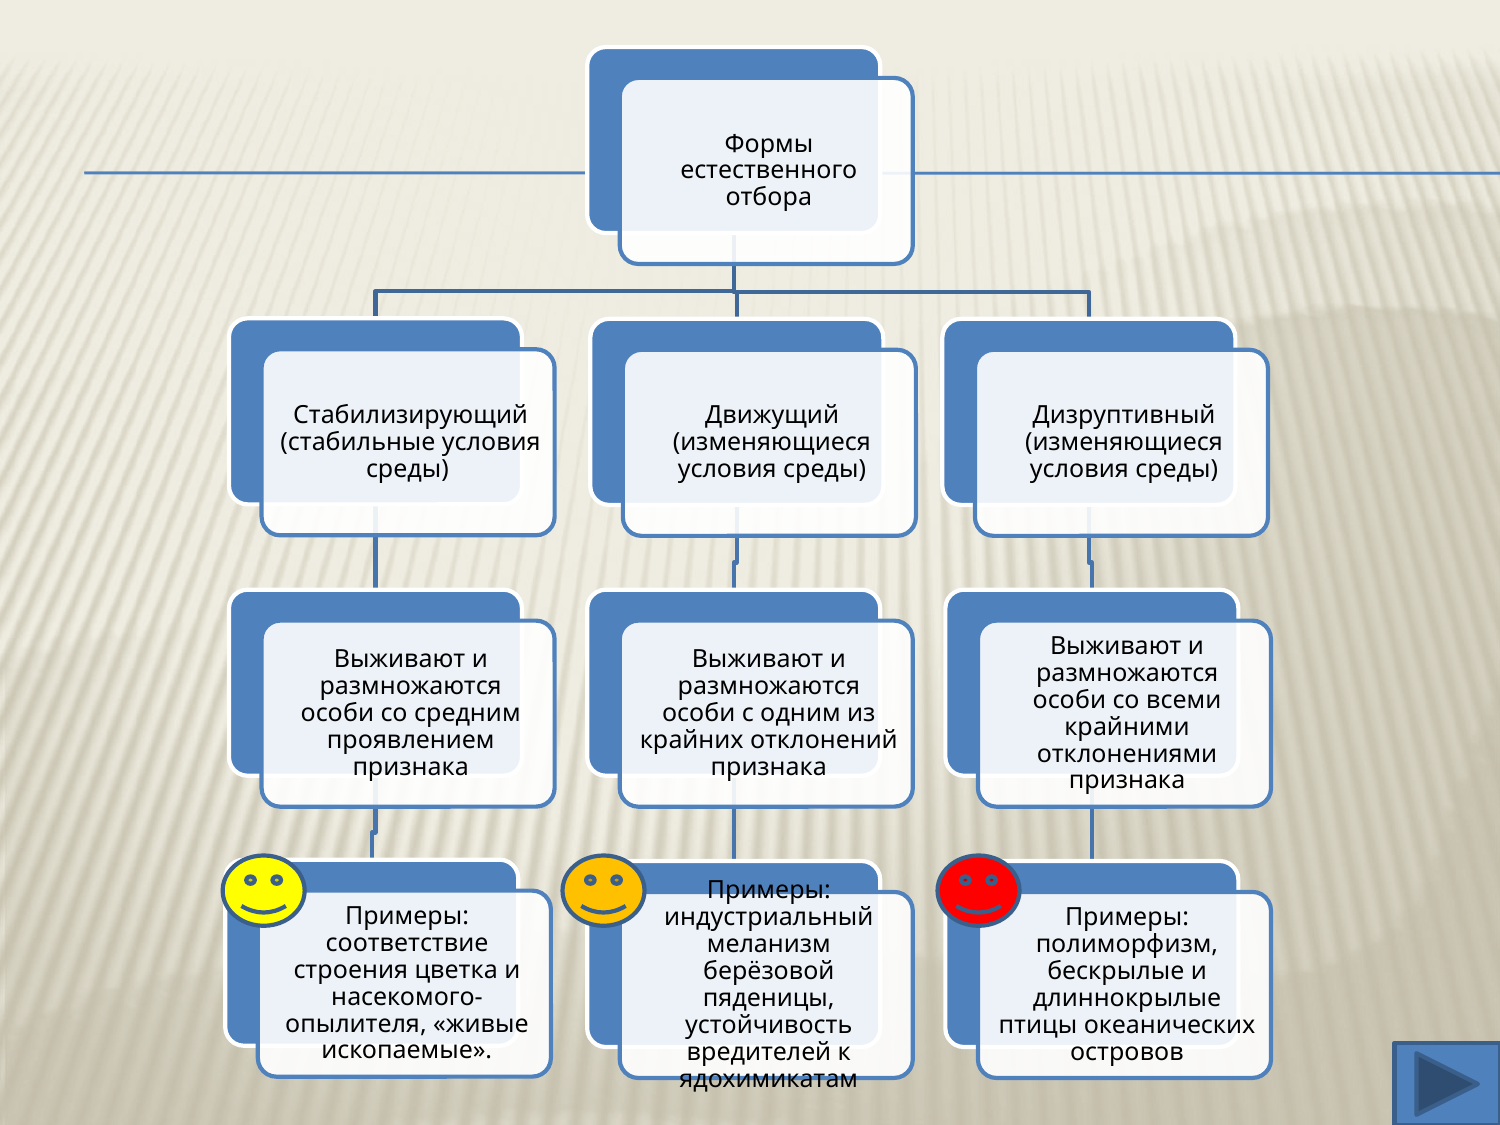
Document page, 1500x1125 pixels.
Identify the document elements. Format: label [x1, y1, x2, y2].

list [74, 46, 1426, 1079]
text_box [1392, 1041, 1500, 1125]
